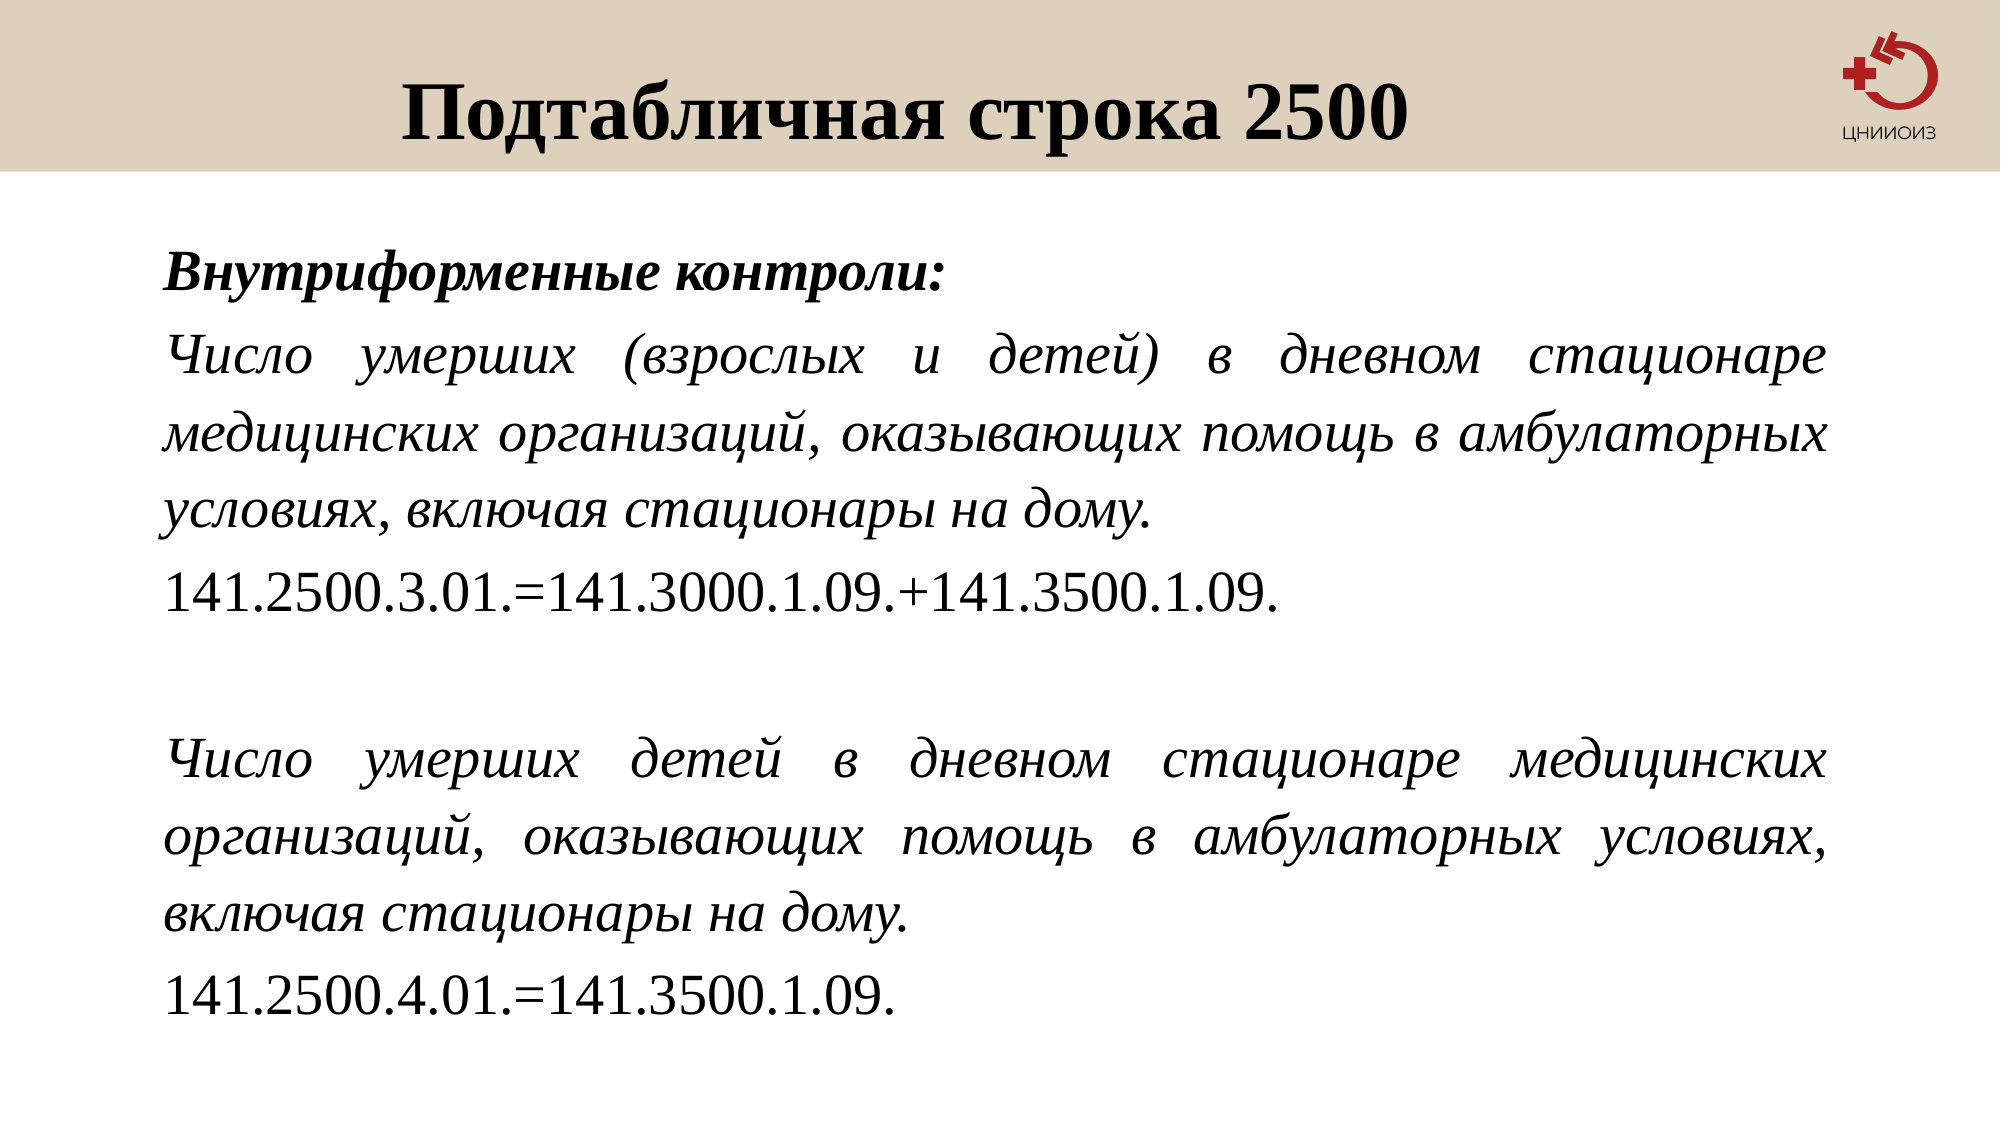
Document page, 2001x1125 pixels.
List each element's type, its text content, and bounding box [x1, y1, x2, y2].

picture [1843, 31, 1938, 142]
text_box [0, 0, 2000, 173]
text_box Внутриформенные контроли: Число умерших (взрослых и детей) в дневном стационаре медицинских организаций, оказывающих помощь в амбулаторных условиях, включая стационары на дому. 141.2500.3.01.=141.3000.1.09.+141.3500.1.09. Число умерших детей в дневном стационаре медицинских организаций, оказывающих помощь в амбулаторных условиях, включая стационары на дому. 141.2500.4.01.=141.3500.1.09. [148, 210, 1844, 1083]
text_box Подтабличная строка 2500 [230, 40, 1581, 172]
